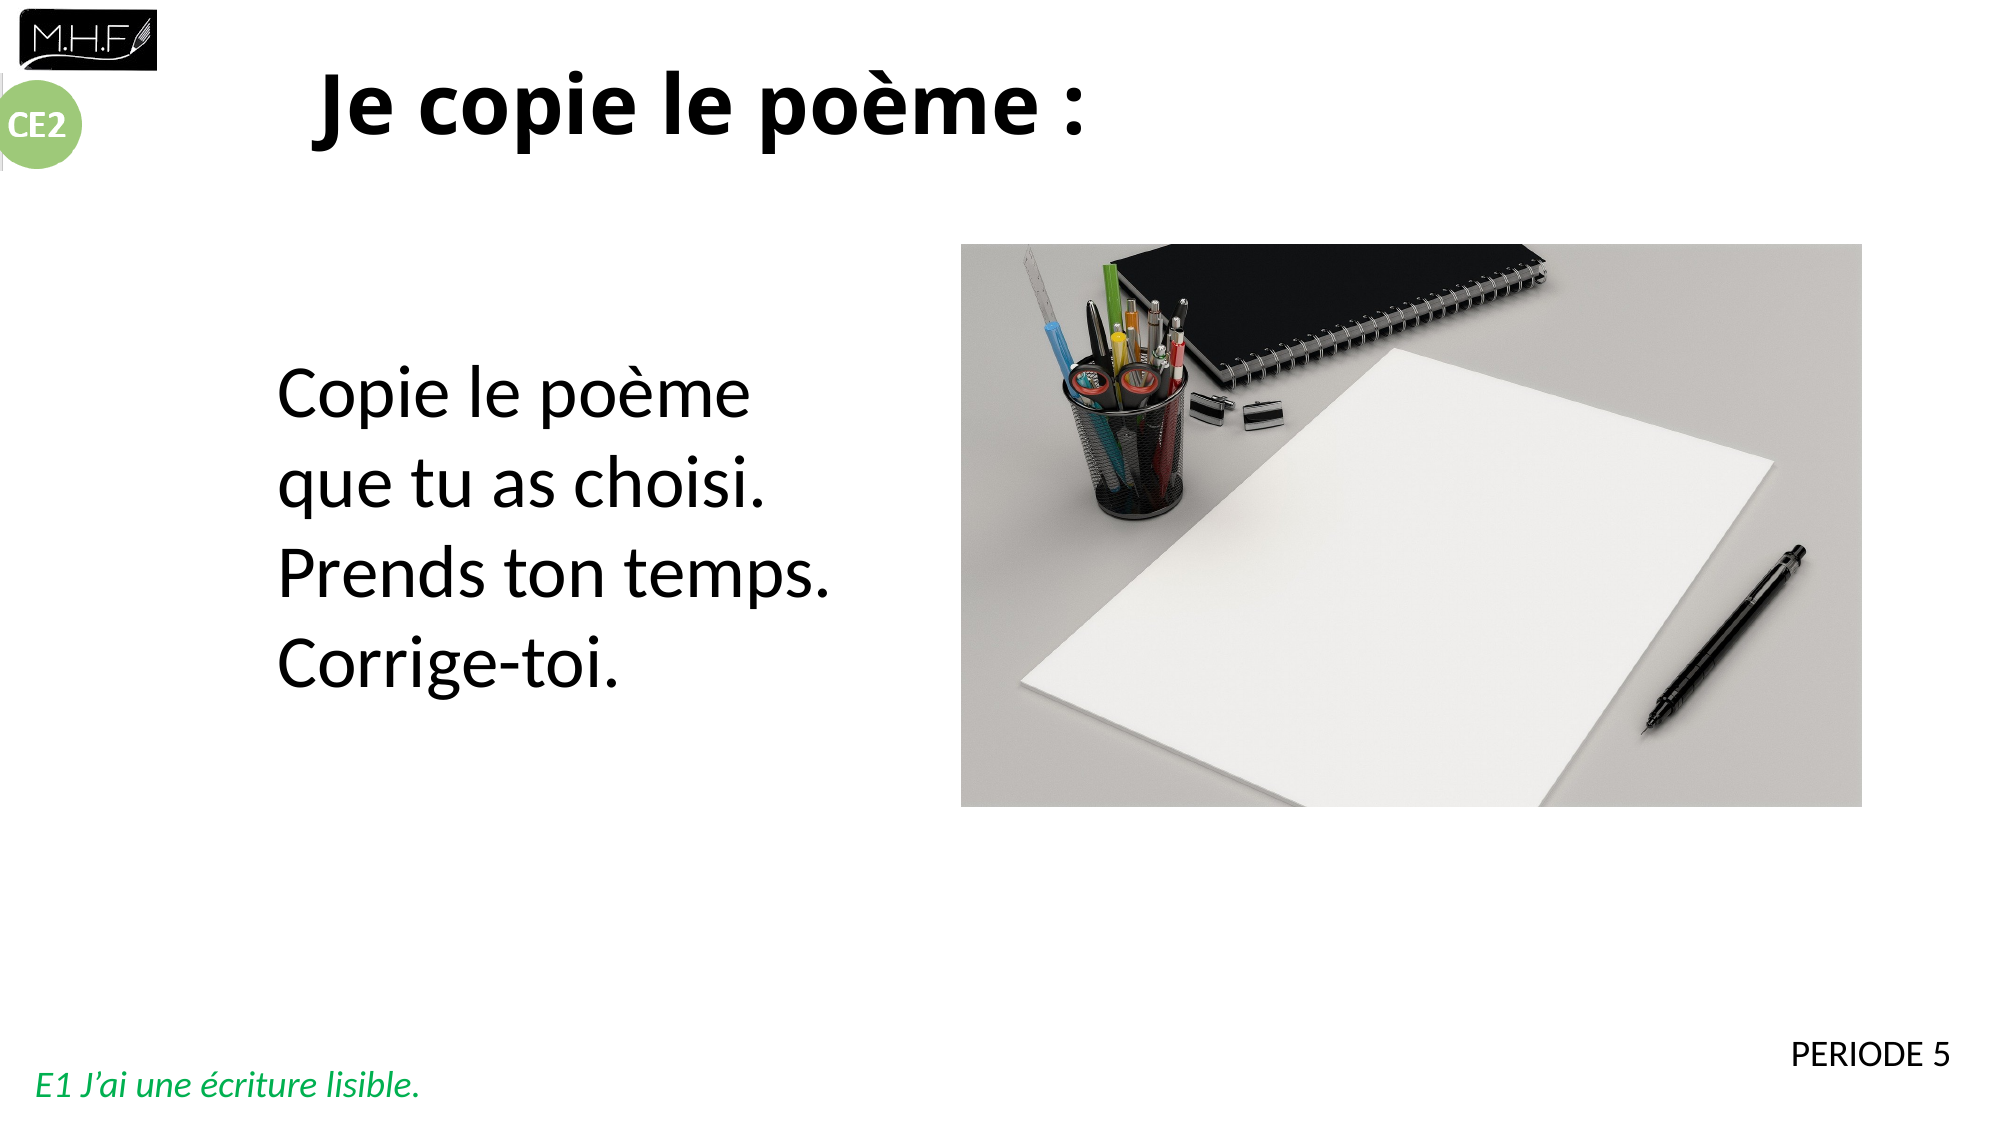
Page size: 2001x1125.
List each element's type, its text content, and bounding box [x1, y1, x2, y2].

picture [0, 7, 157, 171]
text_box PERIODE 5 [1362, 1021, 1967, 1082]
text_box Copie le poème que tu as choisi. Prends ton temps. Corrige-toi. [262, 334, 889, 845]
text_box E1 J’ai une écriture lisible. [19, 1052, 646, 1125]
picture [961, 244, 1862, 807]
text_box Je copie le poème : [303, 7, 1549, 208]
